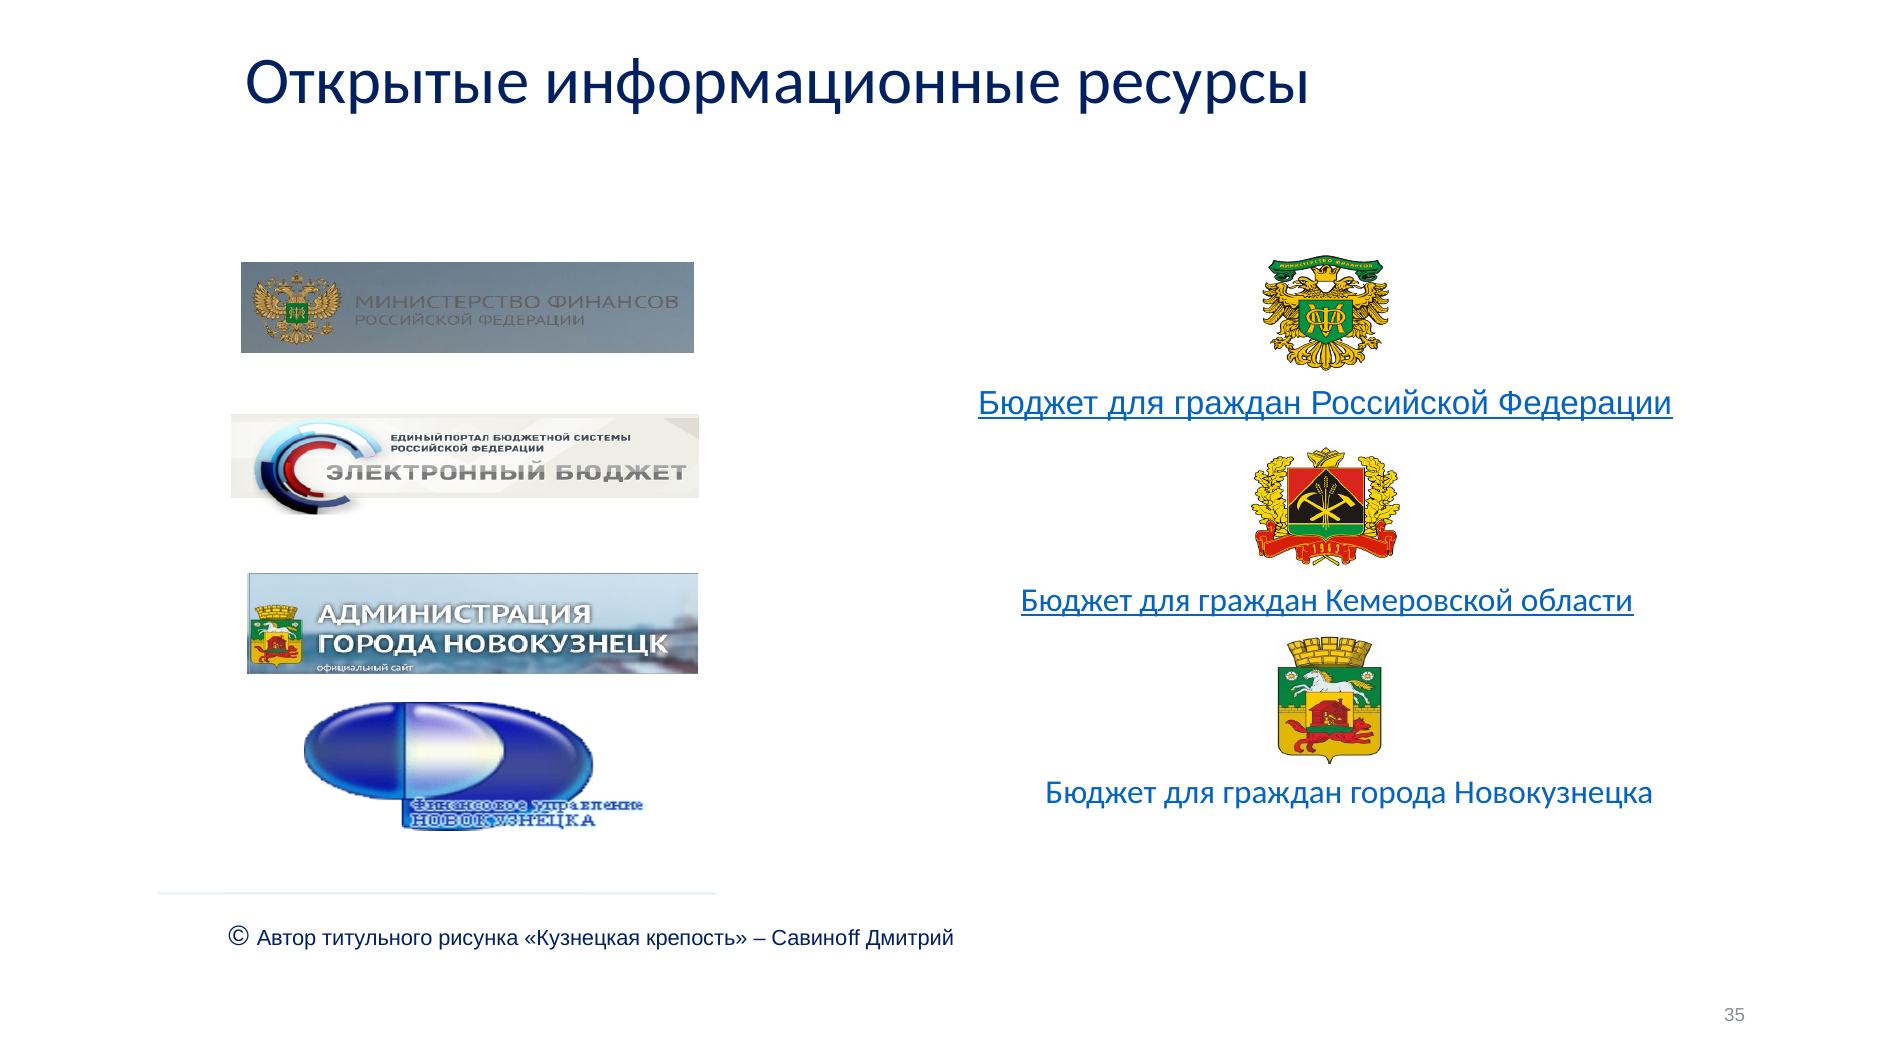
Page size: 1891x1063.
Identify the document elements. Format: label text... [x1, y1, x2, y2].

slide_number 35 [1334, 985, 1761, 1042]
text_box Бюджет для граждан Российской Федерации [898, 374, 1753, 463]
picture [231, 414, 699, 524]
text_box © Автор титульного рисунка «Кузнецкая крепость» – Савиноff Дмитрий [48, 909, 1808, 959]
picture [1262, 255, 1389, 371]
text_box Бюджет для граждан города Новокузнецка [919, 762, 1781, 844]
picture [241, 261, 694, 353]
picture [247, 573, 698, 674]
picture [1237, 629, 1422, 768]
picture [1251, 447, 1400, 566]
picture [304, 702, 645, 831]
list Бюджет для граждан Кемеровской области [896, 575, 1758, 657]
title Открытые информационные ресурсы [230, 22, 1844, 126]
